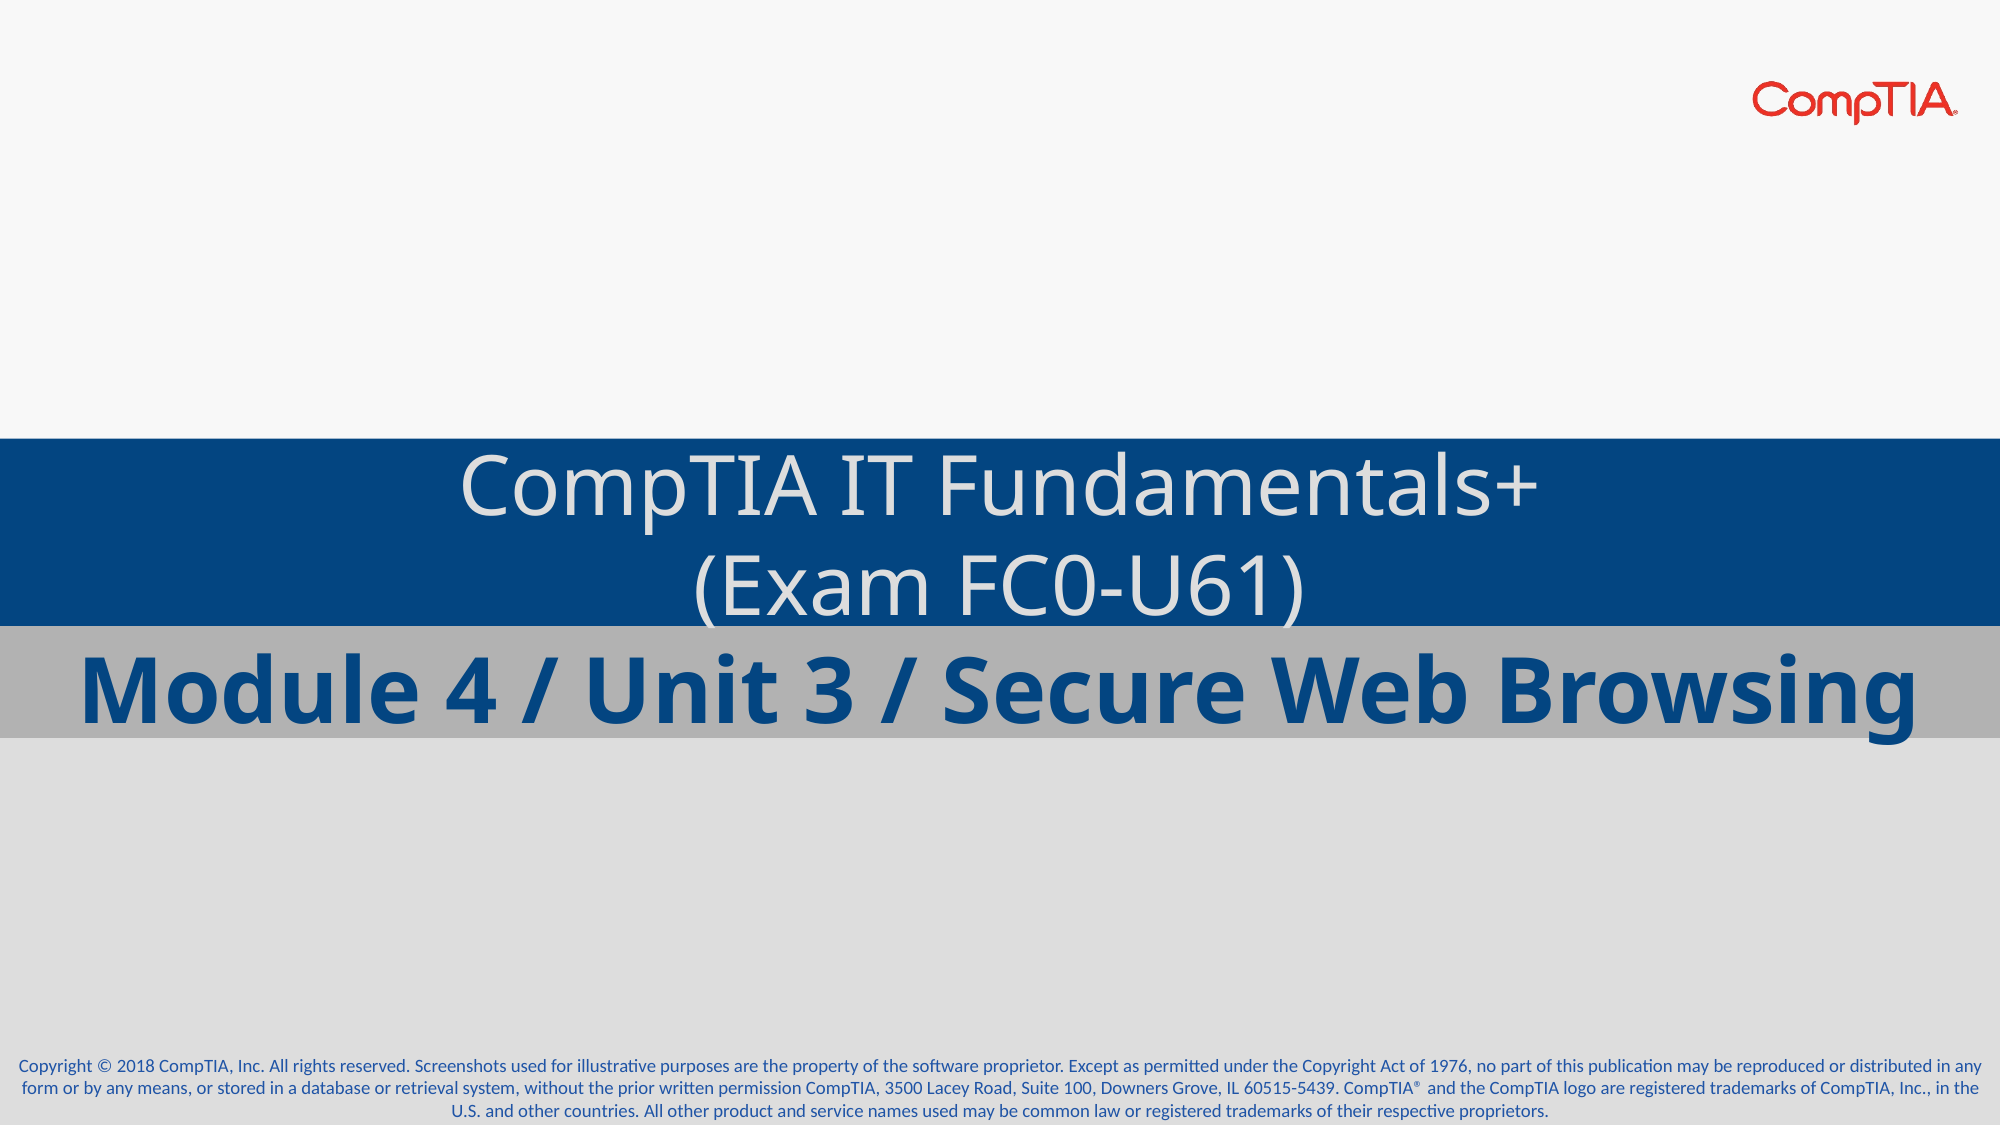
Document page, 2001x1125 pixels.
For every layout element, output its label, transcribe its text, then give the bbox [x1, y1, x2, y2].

picture [1738, 36, 1972, 167]
subtitle Module 4 / Unit 3 / Secure Web Browsing [0, 626, 2000, 738]
title CompTIA IT Fundamentals+ (Exam FC0‑U61) [0, 438, 2000, 626]
